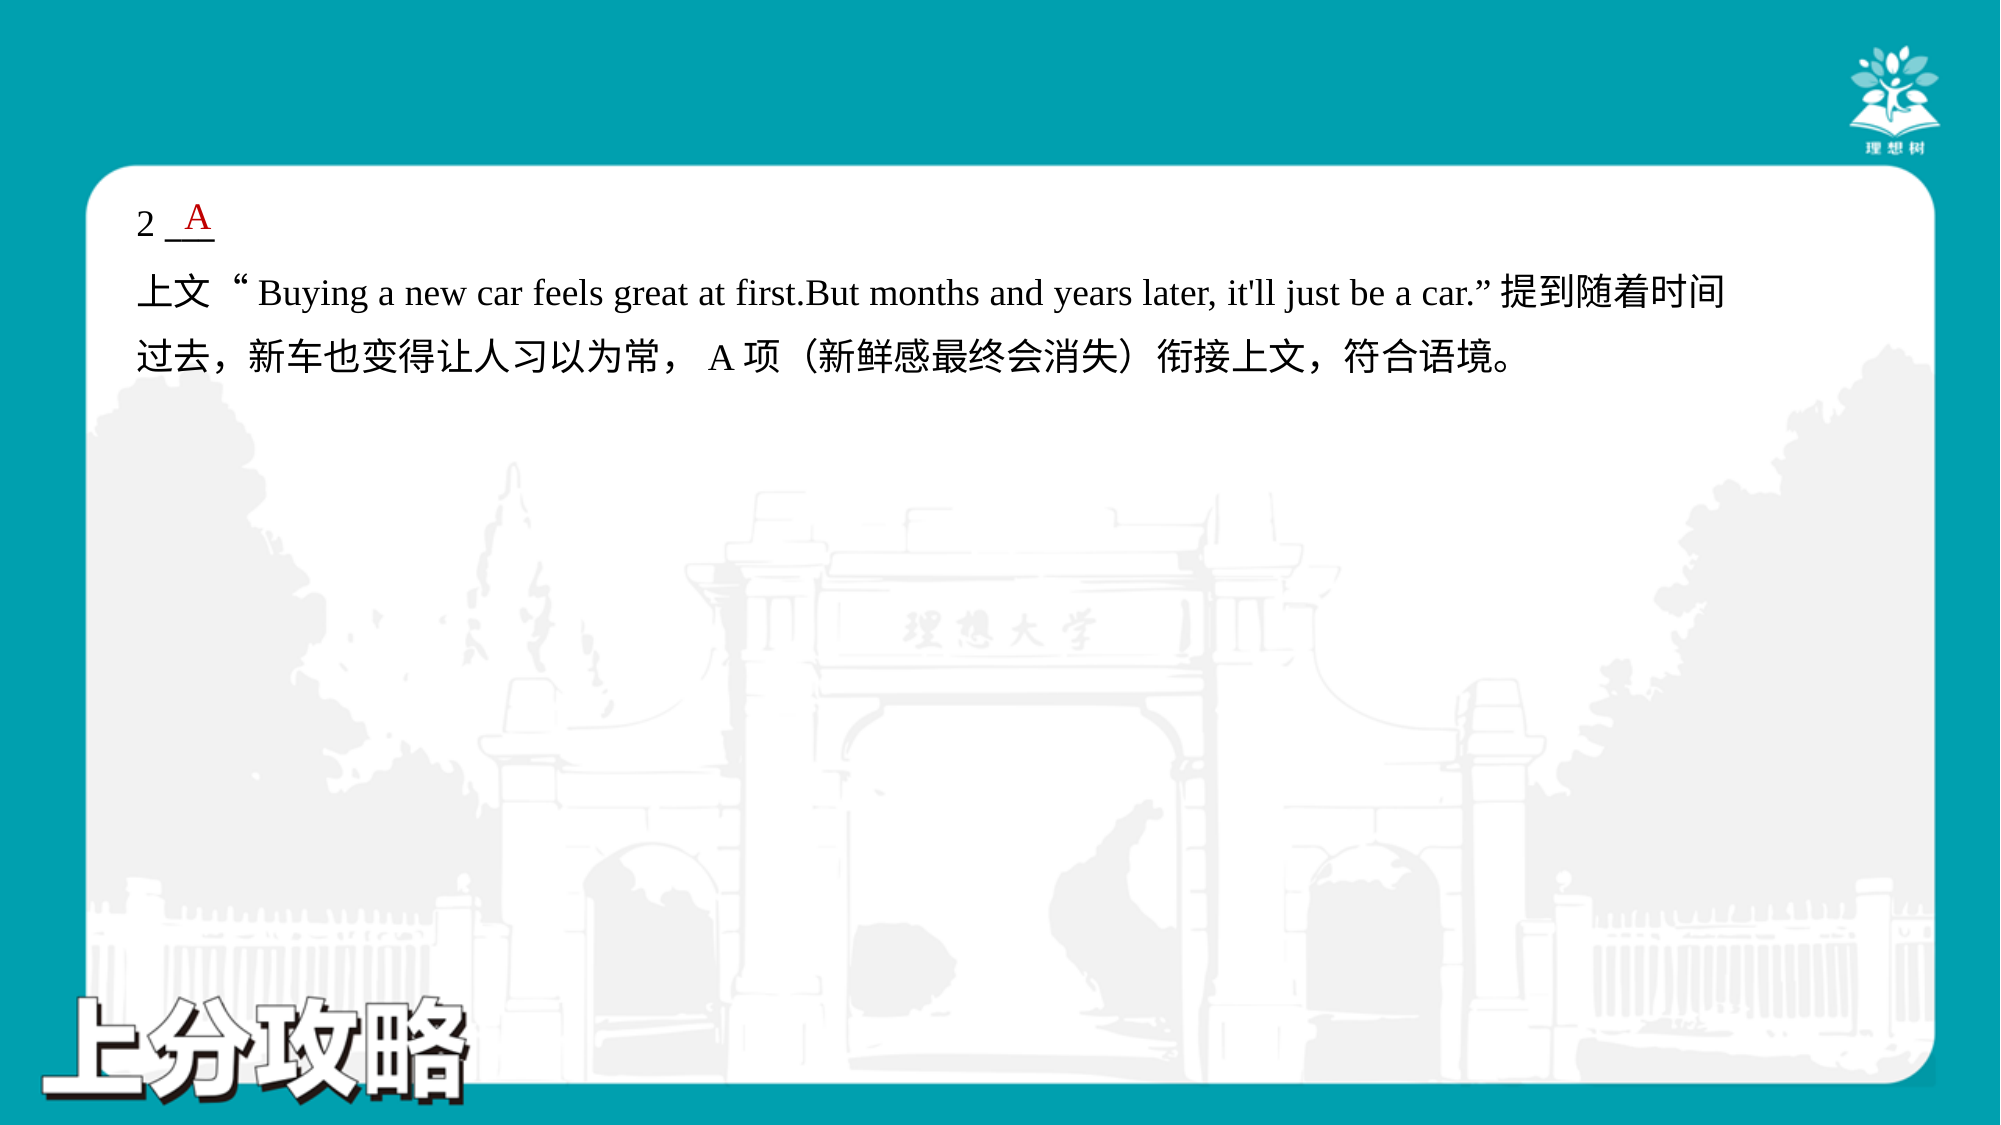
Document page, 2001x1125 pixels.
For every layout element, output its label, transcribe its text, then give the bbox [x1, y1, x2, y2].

text_box A [170, 170, 226, 230]
picture [0, 0, 2000, 1125]
text_box 上文“Buying a new car feels great at first.But months and years later, it'll just be a car.”提到随着时间 过去，新车也变得让人习以为常，A项（新鲜感最终会消失）衔接上文，符合语境。 [136, 244, 1865, 372]
text_box 2 ___ [136, 176, 1865, 237]
